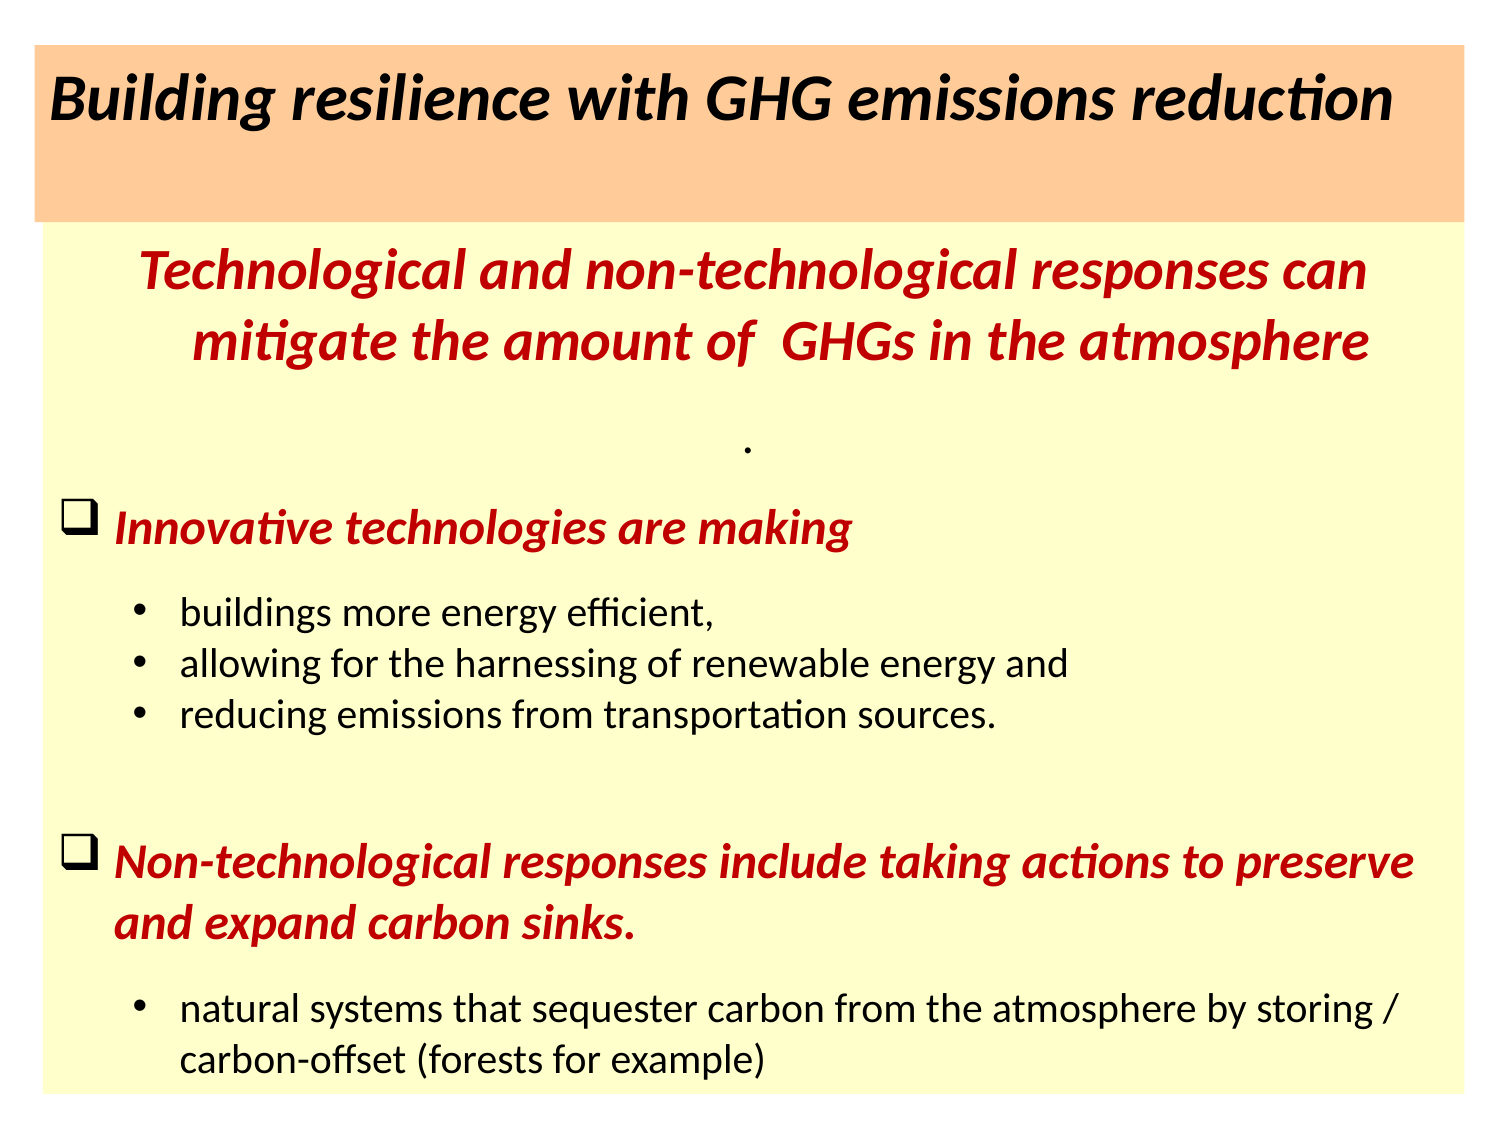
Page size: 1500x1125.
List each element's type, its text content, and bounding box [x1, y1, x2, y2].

text_box Building resilience with GHG emissions reduction [34, 45, 1465, 223]
list Technological and non-technological responses can mitigate the amount of GHGs in the atmosphere . Innovative technologies are making buildings more energy efficient, allowing for the harnessing of renewable energy and reducing emissions from transportation sources. Non-technological responses include taking actions to preserve and expand carbon sinks. natural systems that sequester carbon from the atmosphere by storing / carbon-offset (forests for example) [42, 223, 1465, 1095]
